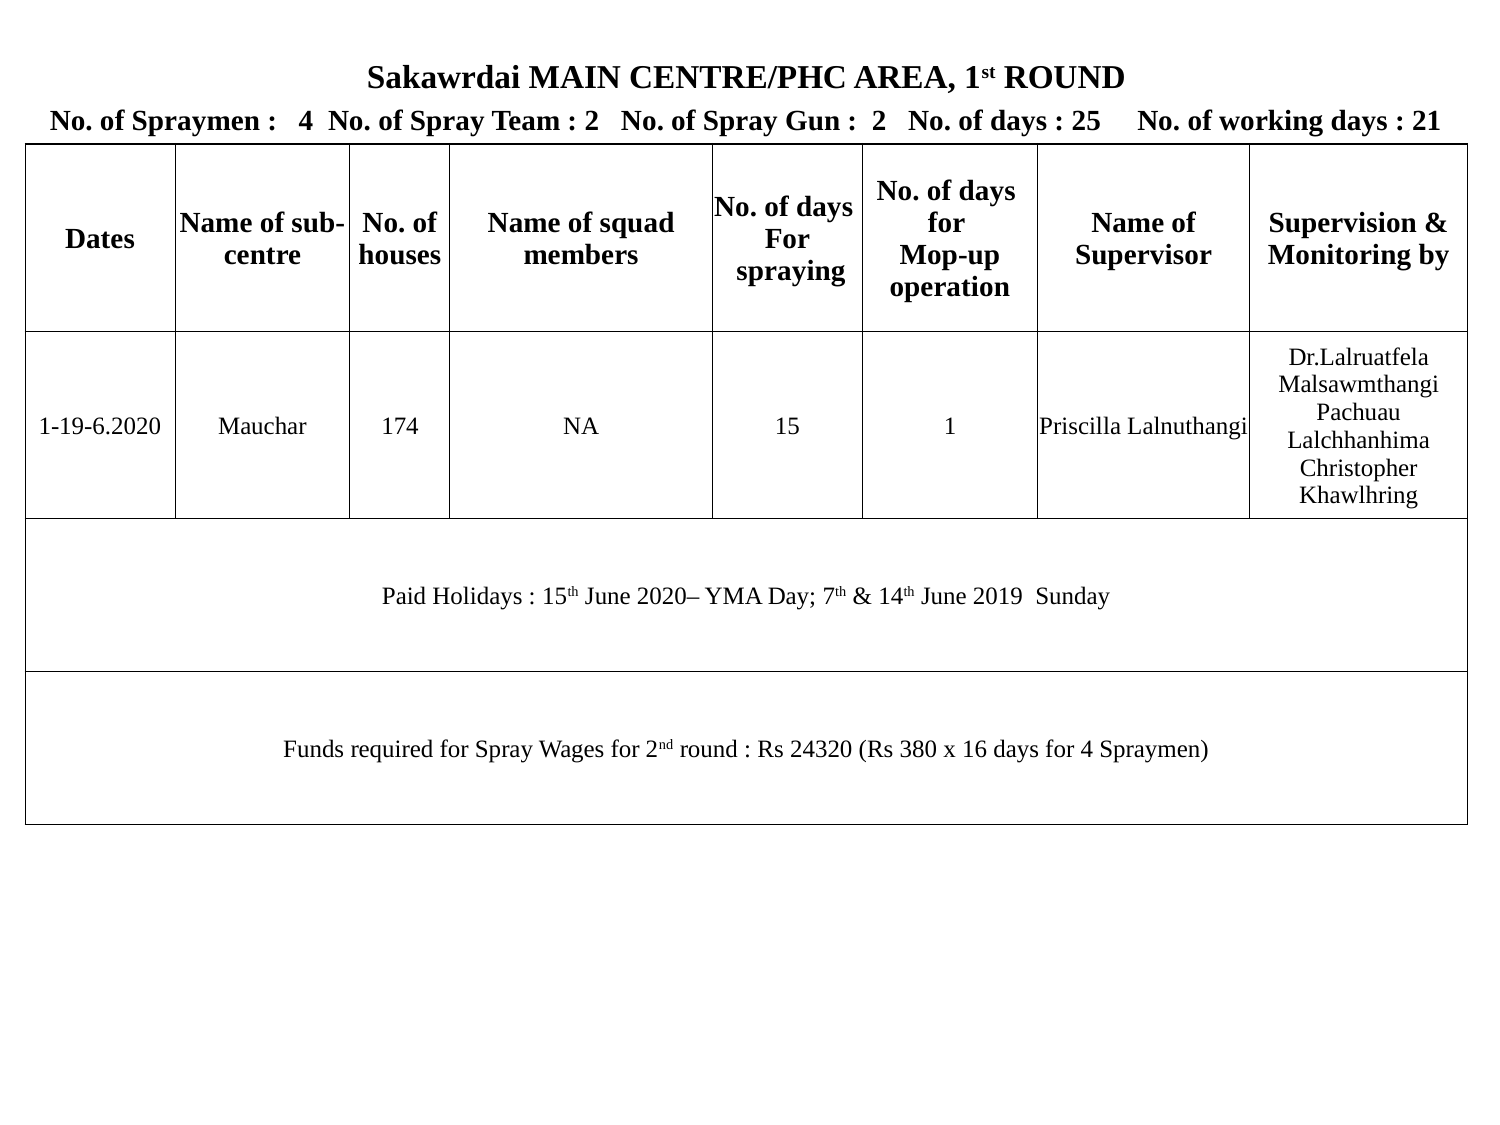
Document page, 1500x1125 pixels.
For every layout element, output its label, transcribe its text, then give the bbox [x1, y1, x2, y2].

table_cell Paid Holidays : 15th June 2020– YMA Day; 7th & 14th June 2019 Sunday [26, 519, 1467, 671]
table_cell Supervision & Monitoring by [1250, 145, 1467, 331]
table_cell 174 [350, 332, 449, 518]
table_cell Mauchar [176, 332, 349, 518]
table_cell Name of sub-centre [176, 145, 349, 331]
table_cell Dr.Lalruatfela Malsawmthangi Pachuau Lalchhanhima Christopher Khawlhring [1250, 332, 1467, 518]
table_cell Funds required for Spray Wages for 2nd round : Rs 24320 (Rs 380 x 16 days for 4 Spraymen) [26, 672, 1467, 824]
table_cell No. of days For spraying [713, 145, 862, 331]
table_cell Priscilla Lalnuthangi [1038, 332, 1249, 518]
table_cell NA [450, 332, 712, 518]
table_header Sakawrdai MAIN CENTRE/PHC AREA, 1st ROUND [25, 38, 1468, 96]
table_cell 1 [863, 332, 1037, 518]
table_cell No. of houses [350, 145, 449, 331]
table_cell Dates [26, 145, 175, 331]
table_cell No. of days for Mop-up operation [863, 145, 1037, 331]
table_cell Name of Supervisor [1038, 145, 1249, 331]
table_cell No. of Spraymen : 4 No. of Spray Team : 2 No. of Spray Gun : 2 No. of days : 25 No. of working days : 21 [25, 96, 1468, 143]
table_cell Name of squad members [450, 145, 712, 331]
table_cell 1-19-6.2020 [26, 332, 175, 518]
table_cell 15 [713, 332, 862, 518]
